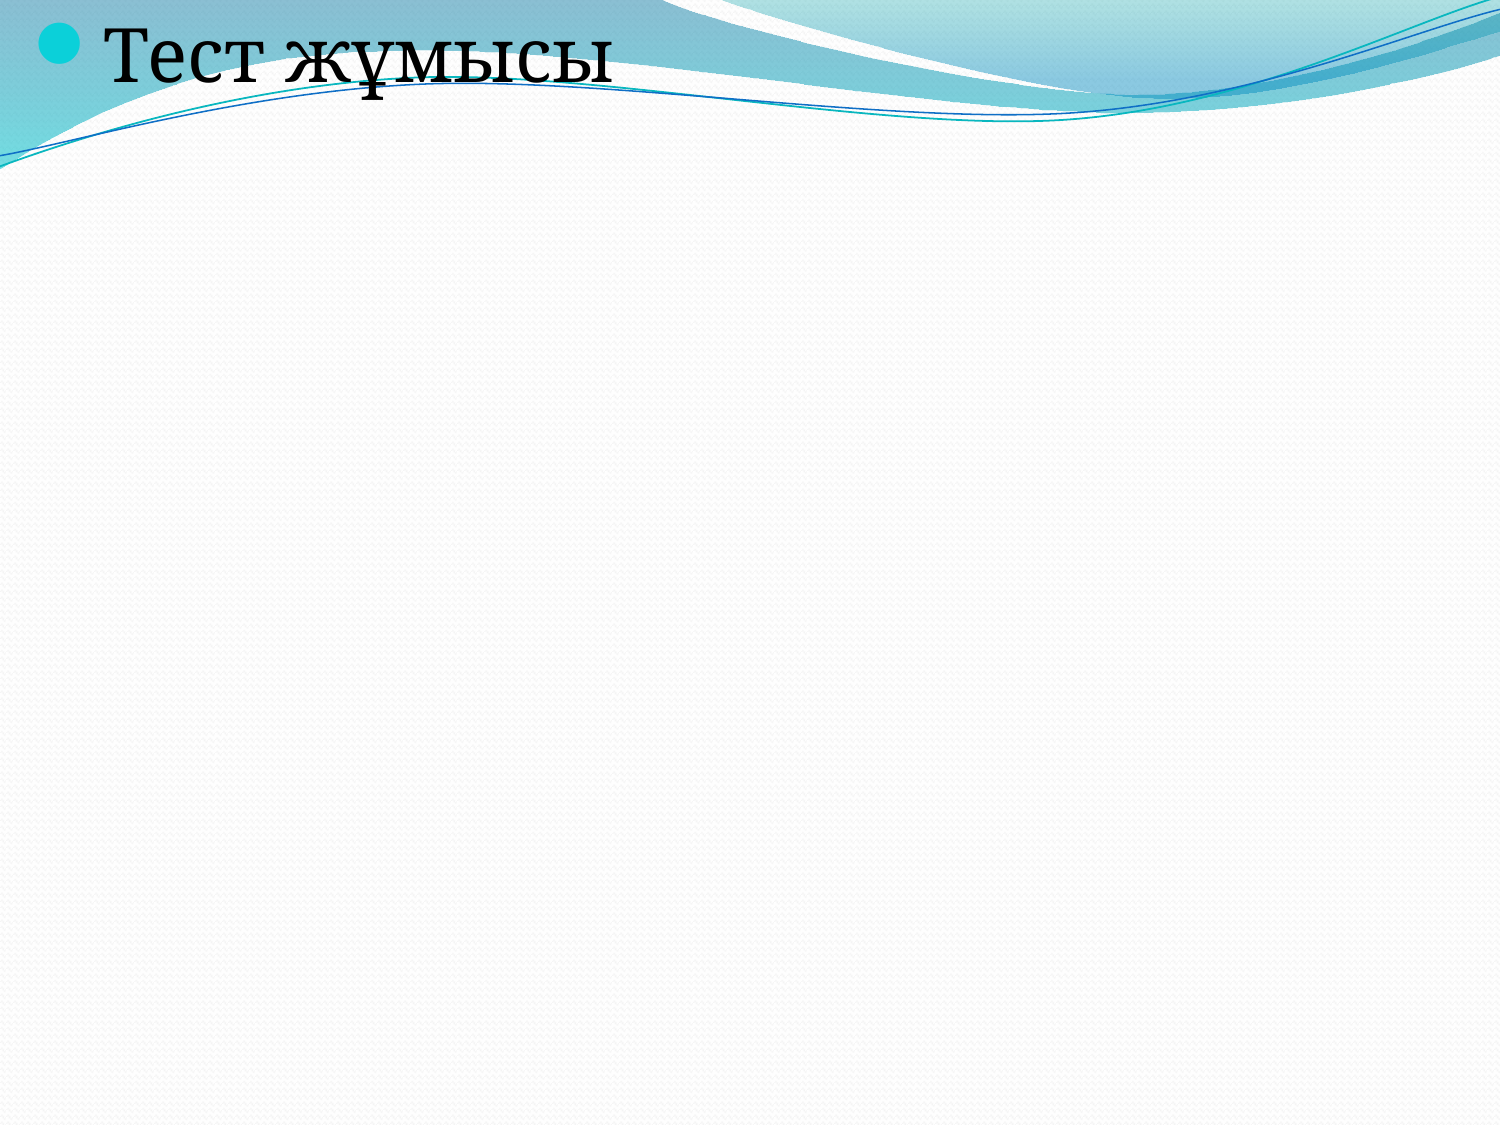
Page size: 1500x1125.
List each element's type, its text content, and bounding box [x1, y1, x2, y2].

list Тест жұмысы [17, 0, 1500, 1038]
